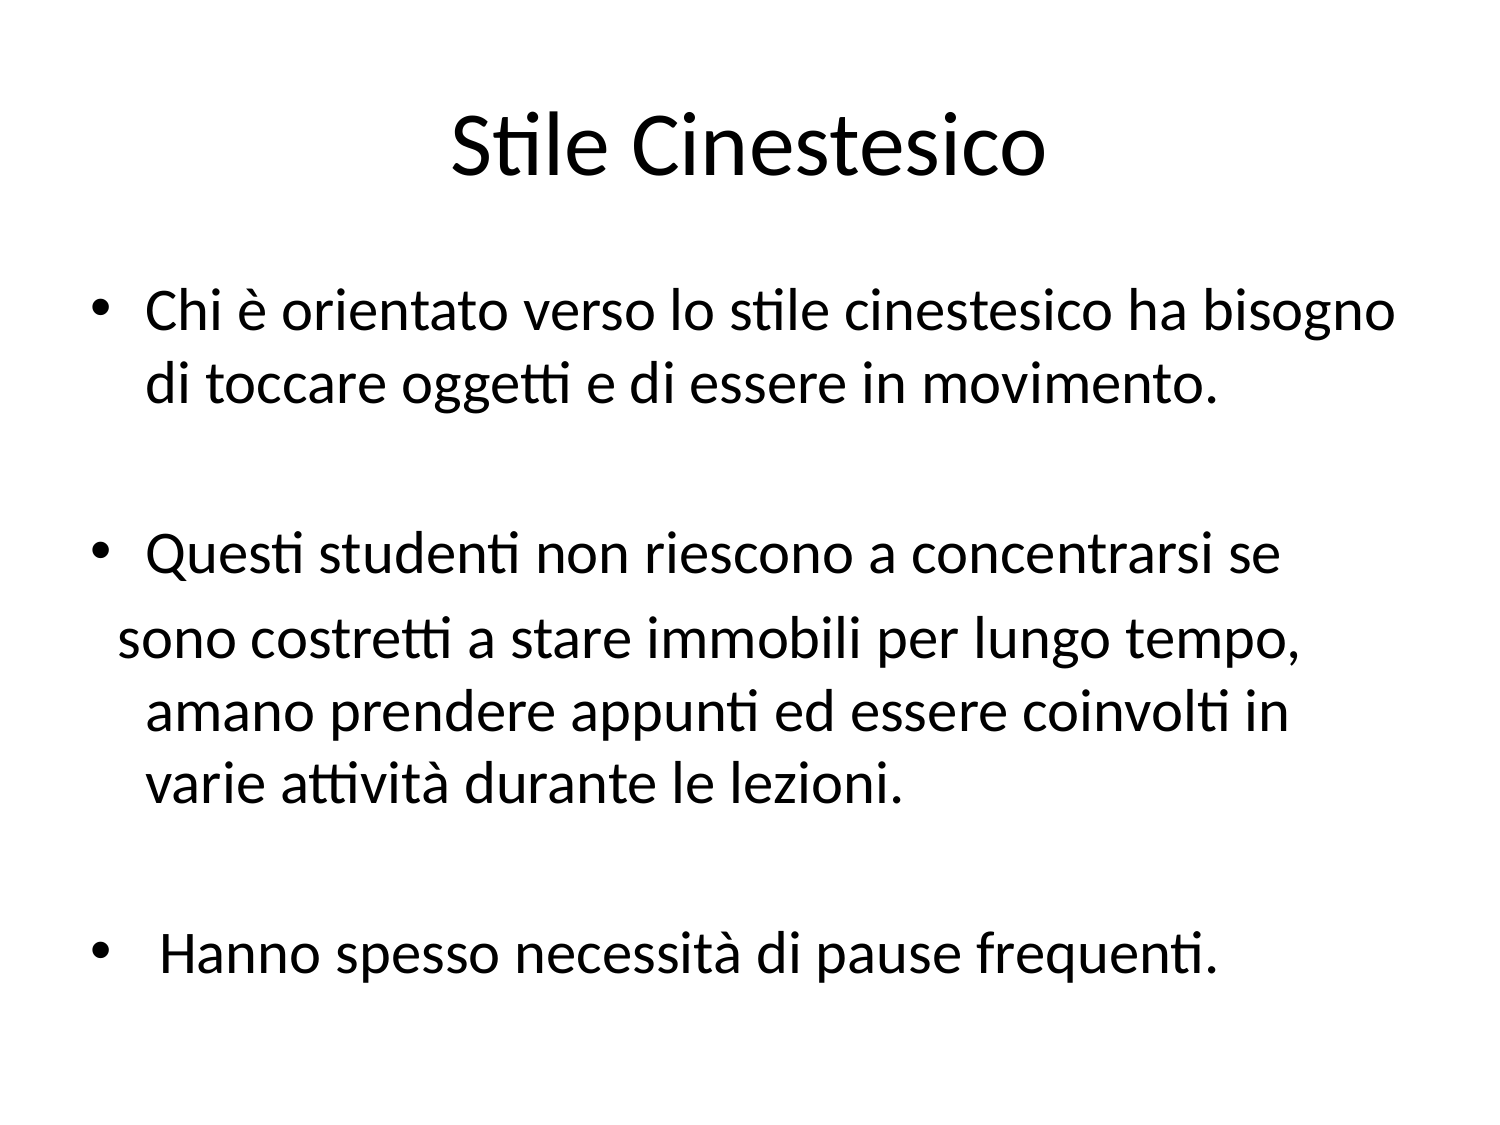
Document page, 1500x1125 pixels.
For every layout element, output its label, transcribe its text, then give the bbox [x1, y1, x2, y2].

title Stile Cinestesico [75, 45, 1425, 233]
list Chi è orientato verso lo stile cinestesico ha bisogno di toccare oggetti e di essere in movimento. Questi studenti non riescono a concentrarsi se sono costretti a stare immobili per lungo tempo, amano prendere appunti ed essere coinvolti in varie attività durante le lezioni. Hanno spesso necessità di pause frequenti. [75, 262, 1425, 1005]
